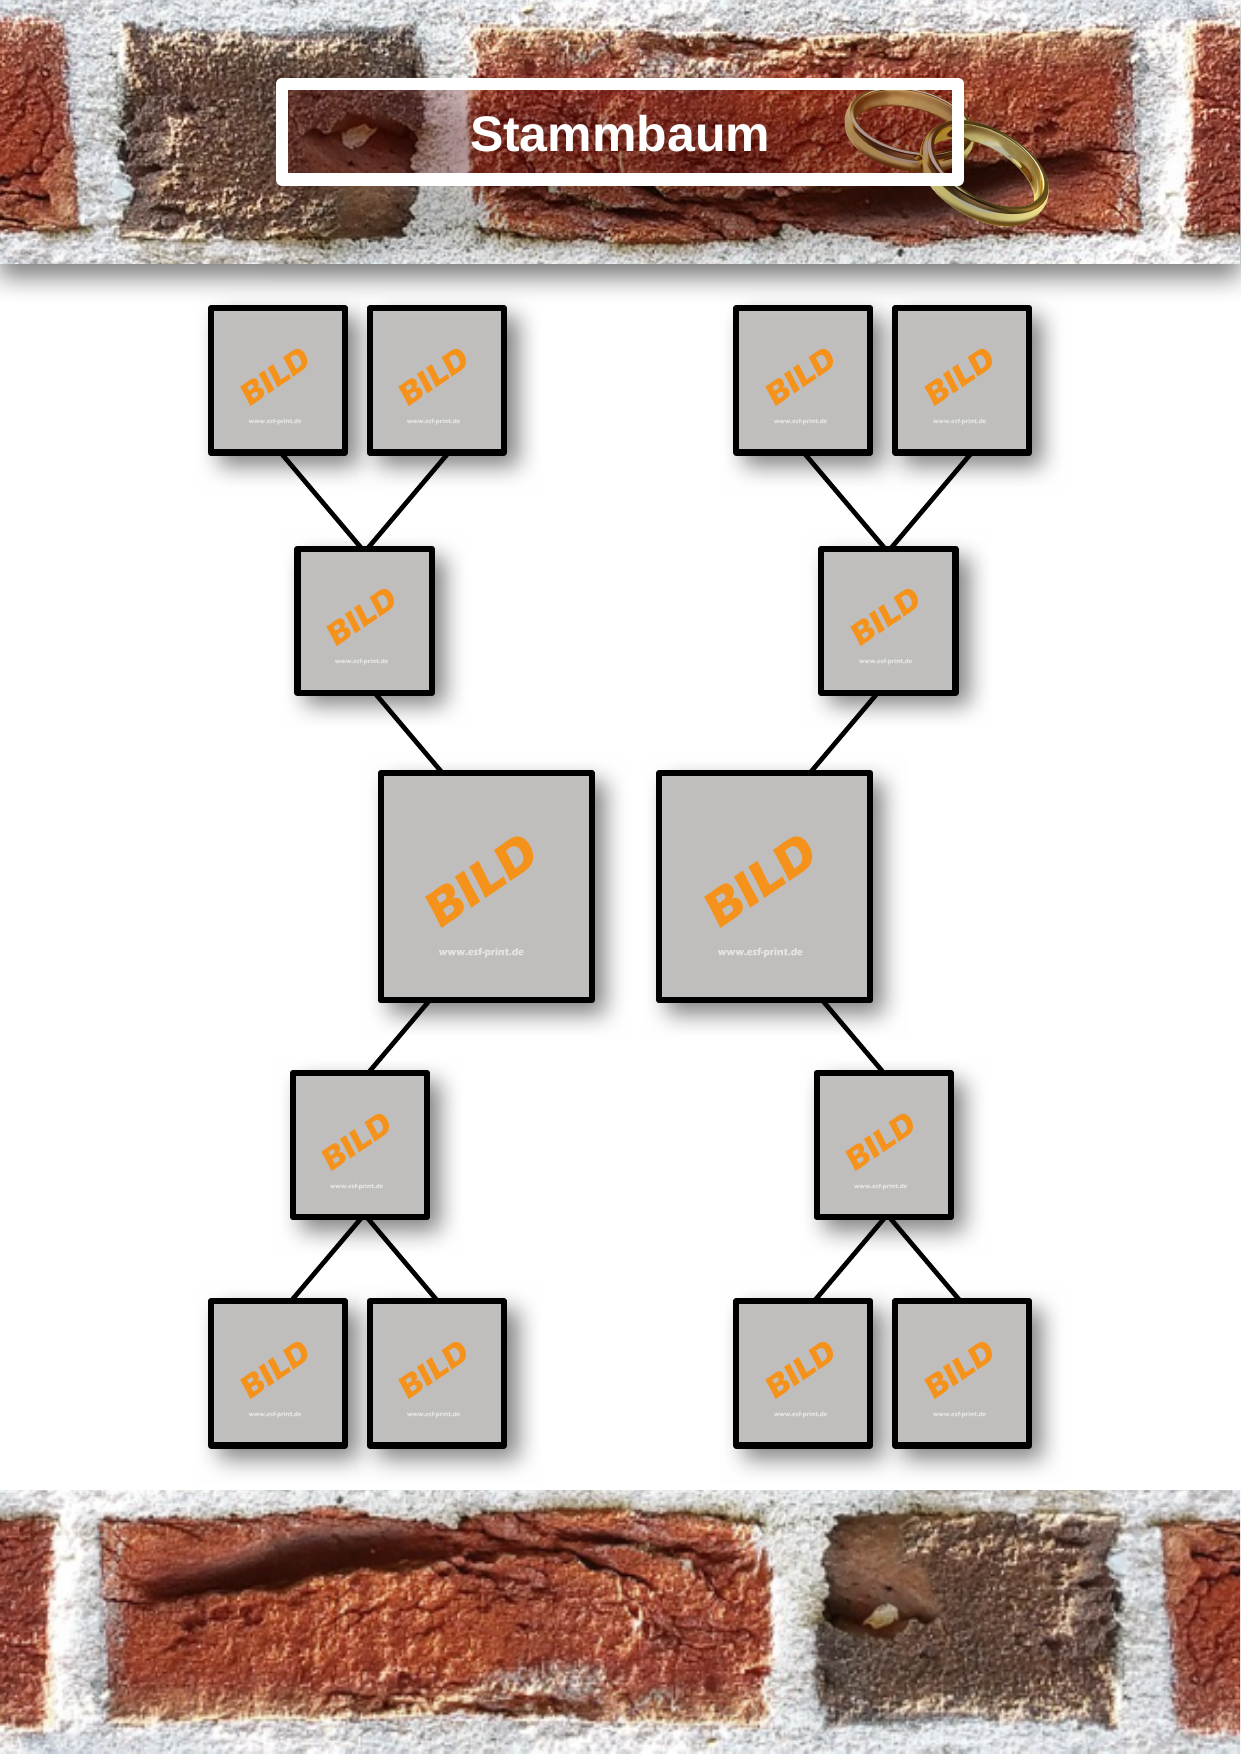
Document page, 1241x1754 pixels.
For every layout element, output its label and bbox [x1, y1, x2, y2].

text_box [800, 449, 889, 553]
text_box [876, 1201, 964, 1305]
picture [295, 1075, 425, 1215]
picture [372, 311, 502, 450]
picture [897, 1304, 1027, 1443]
picture [739, 311, 868, 450]
picture [300, 551, 429, 691]
text_box [811, 987, 899, 1091]
text_box [277, 449, 365, 553]
picture [0, 0, 1241, 264]
text_box [353, 987, 441, 1091]
picture [662, 775, 868, 998]
text_box [364, 680, 452, 784]
picture [383, 775, 589, 998]
text_box [800, 1213, 871, 1306]
text_box [800, 680, 888, 784]
picture [213, 1304, 343, 1443]
text_box [893, 455, 975, 553]
text_box [353, 1201, 441, 1305]
picture [0, 1490, 1241, 1754]
text_box [277, 1213, 365, 1317]
picture [824, 551, 953, 691]
text_box [871, 1309, 888, 1317]
text_box [369, 456, 452, 553]
picture [372, 1304, 502, 1443]
picture [213, 311, 343, 450]
picture [819, 1075, 948, 1215]
picture [897, 311, 1027, 450]
picture [739, 1304, 868, 1443]
